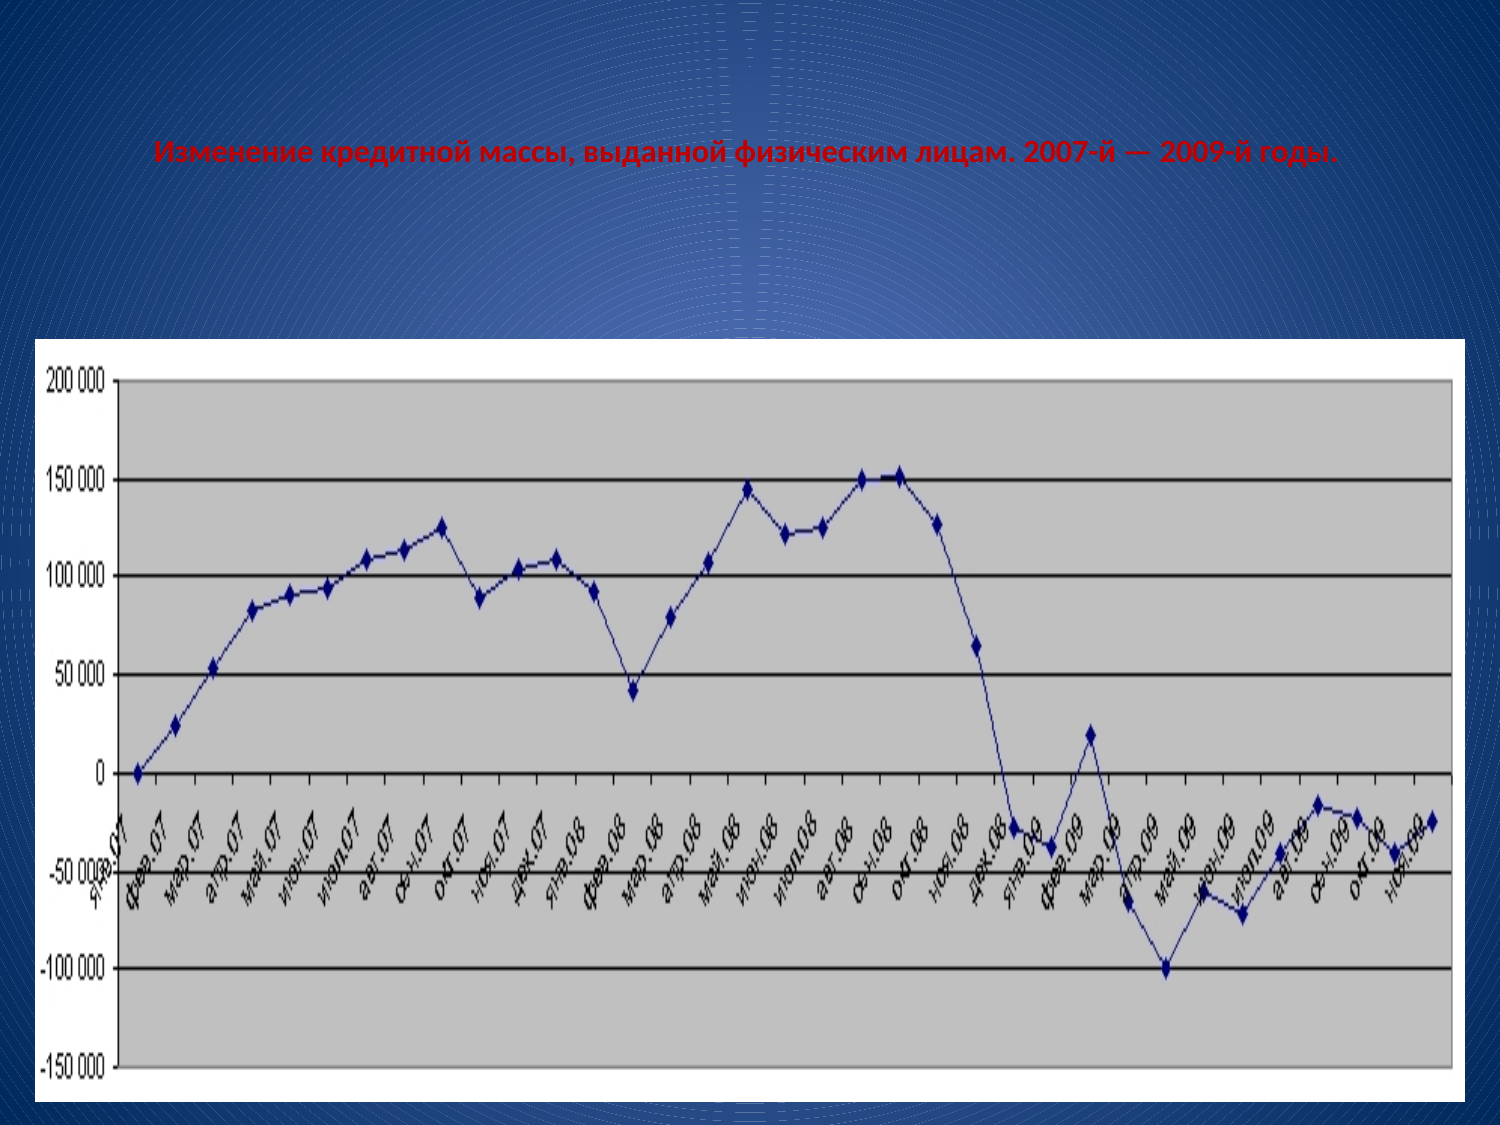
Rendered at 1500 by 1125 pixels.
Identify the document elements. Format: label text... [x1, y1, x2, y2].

title Изменение кредитной массы, выданной физическим лицам. 2007-й — 2009-й годы. [75, 45, 1425, 233]
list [34, 339, 1466, 1102]
